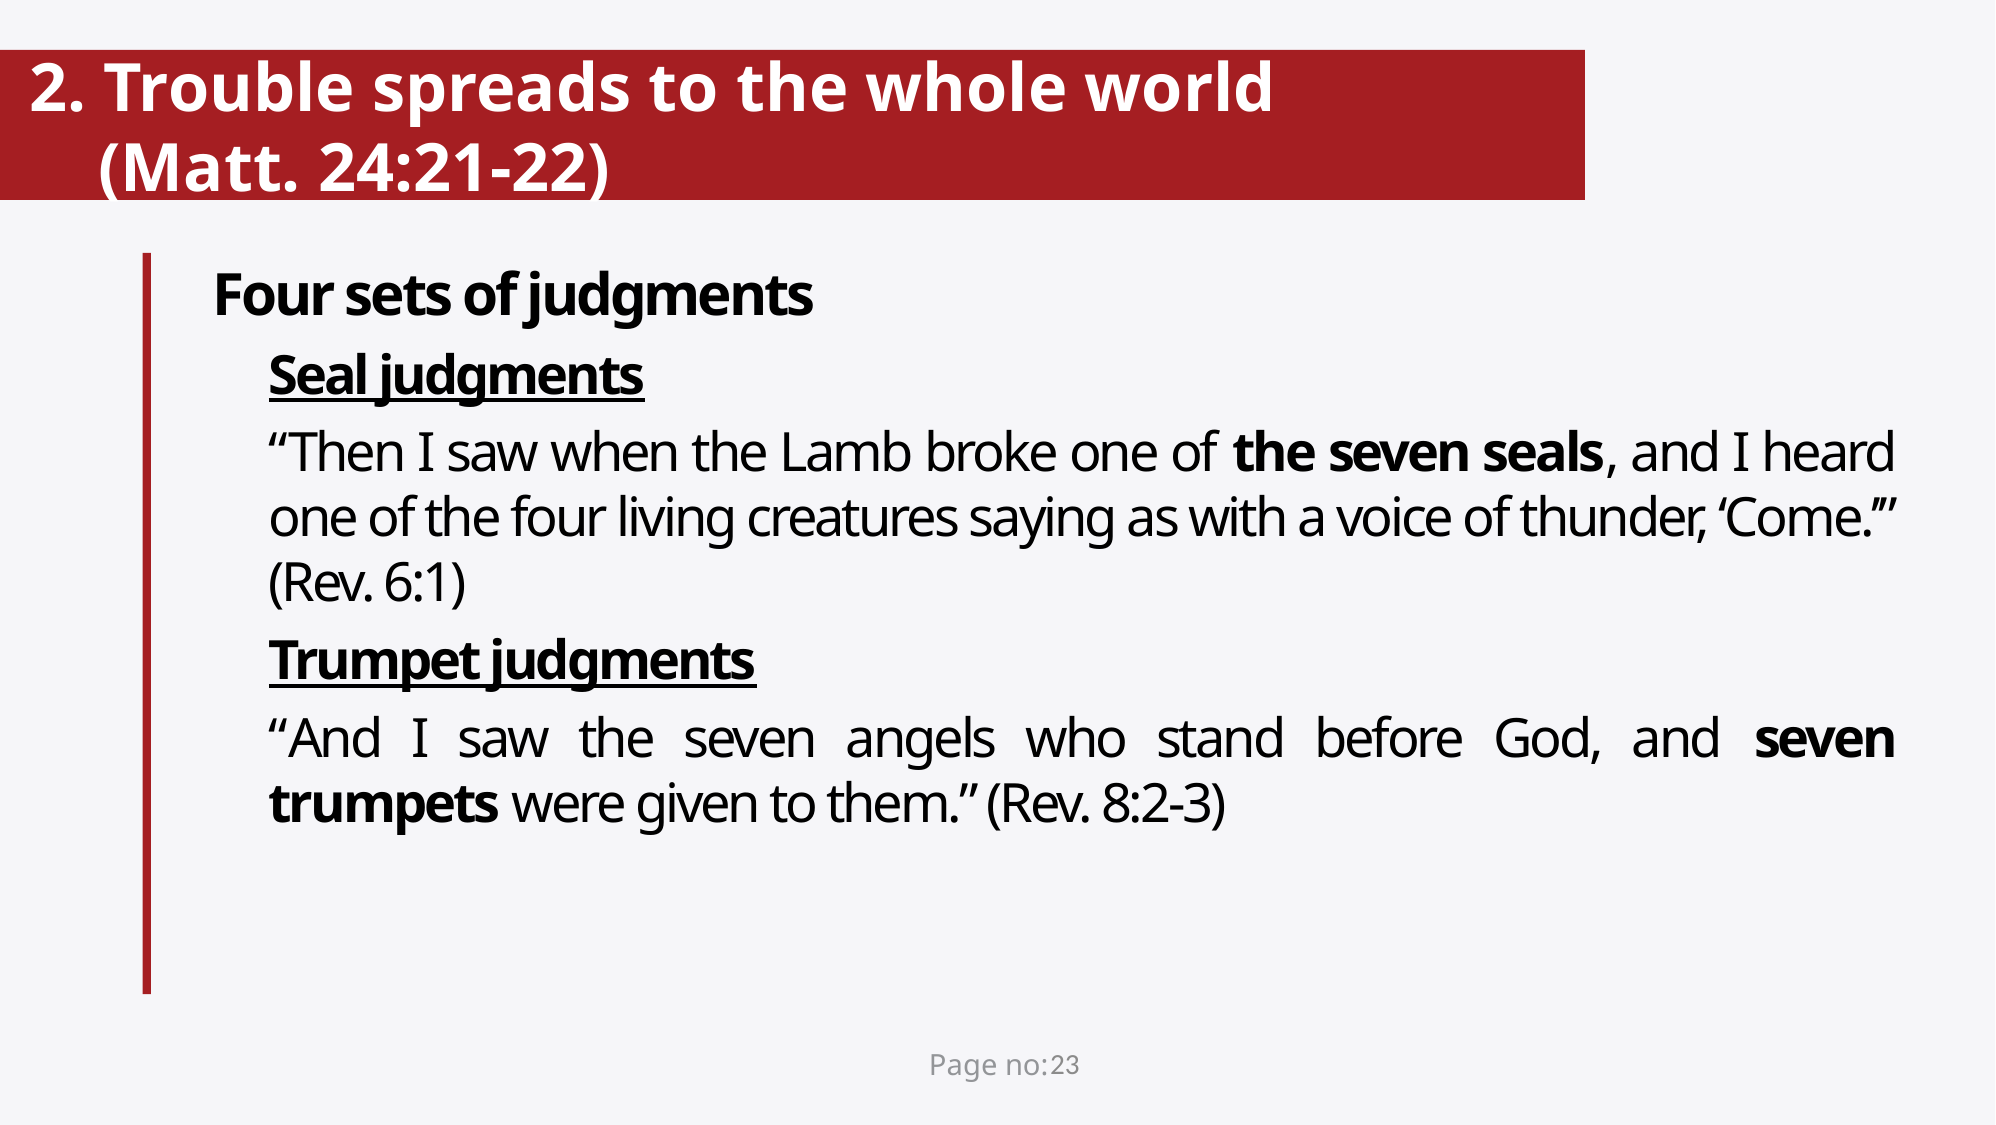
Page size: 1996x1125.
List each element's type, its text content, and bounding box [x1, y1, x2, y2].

title 2. Trouble spreads to the whole world (Matt. 24:21-22) [14, 62, 1810, 188]
subtitle Four sets of judgments Seal judgments “Then I saw when the Lamb broke one of the seven seals, and I heard one of the four living creatures saying as with a voice of thunder, ‘Come.’” (Rev. 6:1) Trumpet judgments “And I saw the seven angels who stand before God, and seven trumpets were given to them.” (Rev. 8:2-3) [197, 249, 1910, 1000]
